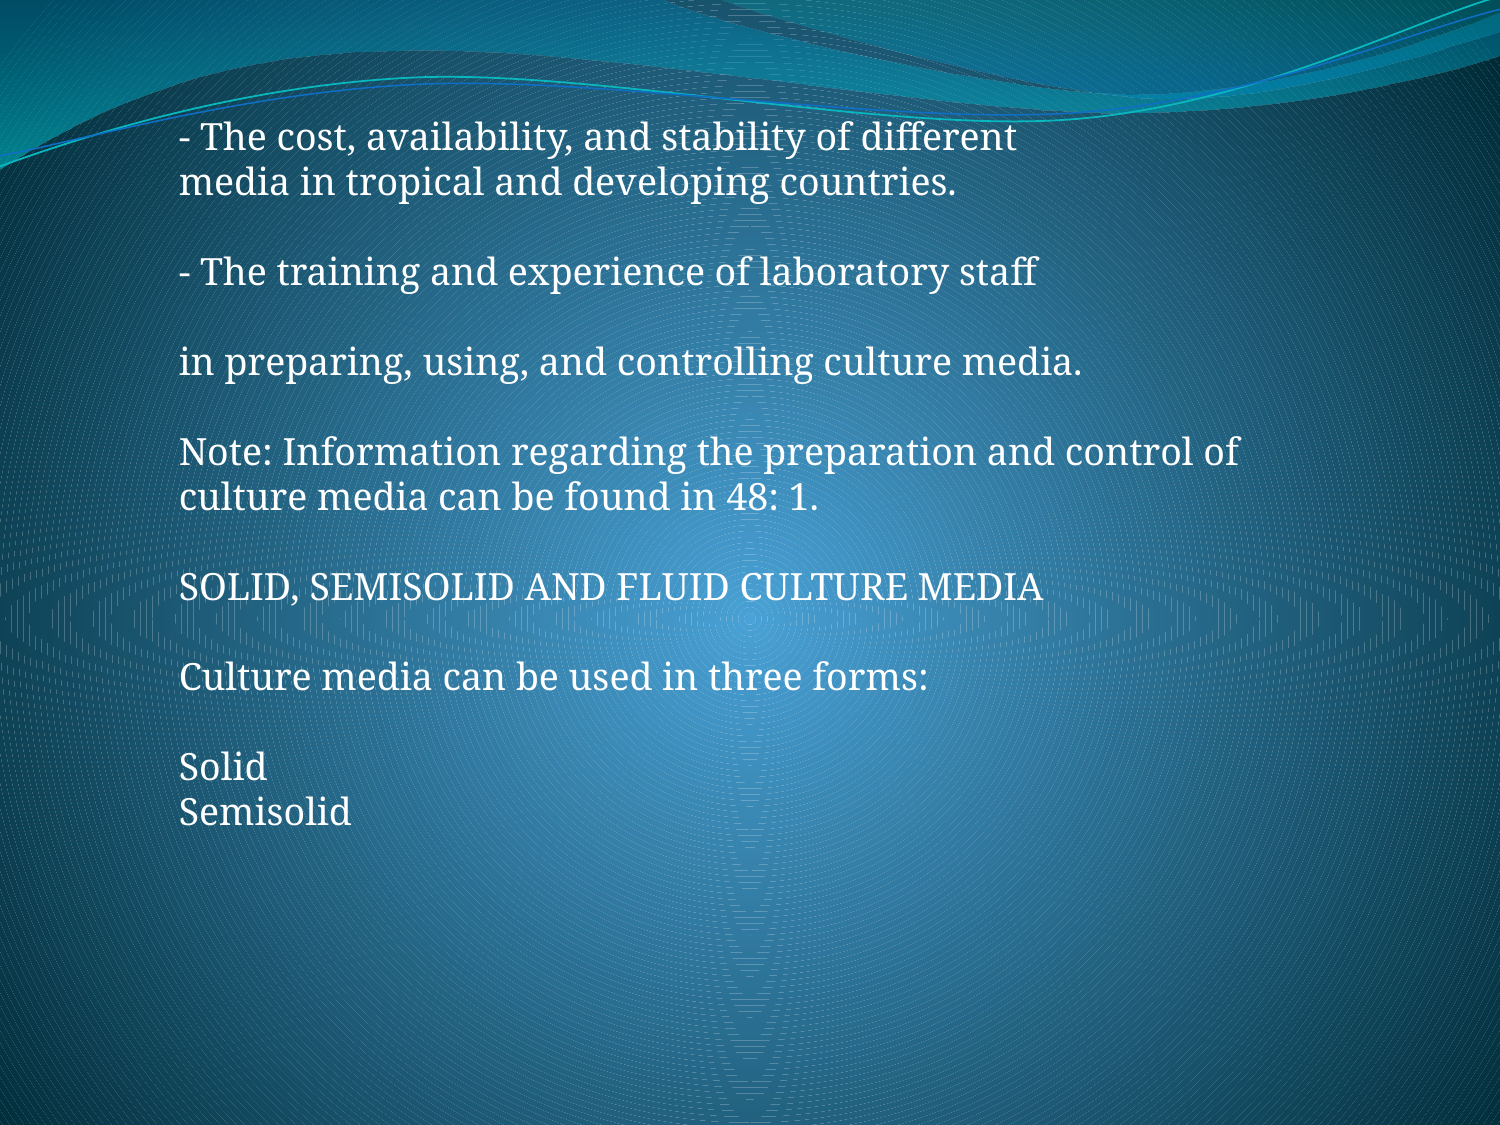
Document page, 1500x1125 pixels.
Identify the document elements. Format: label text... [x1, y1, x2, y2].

text_box [128, 46, 1454, 467]
text_box - The cost, availability, and stability of different media in tropical and developing countries. - The training and experience of laboratory staff in preparing, using, and controlling culture media. Note: Information regarding the preparation and control of culture media can be found in 48: 1. SOLID, SEMISOLID AND FLUID CULTURE MEDIA Culture media can be used in three forms: Solid Semisolid [164, 105, 1360, 886]
